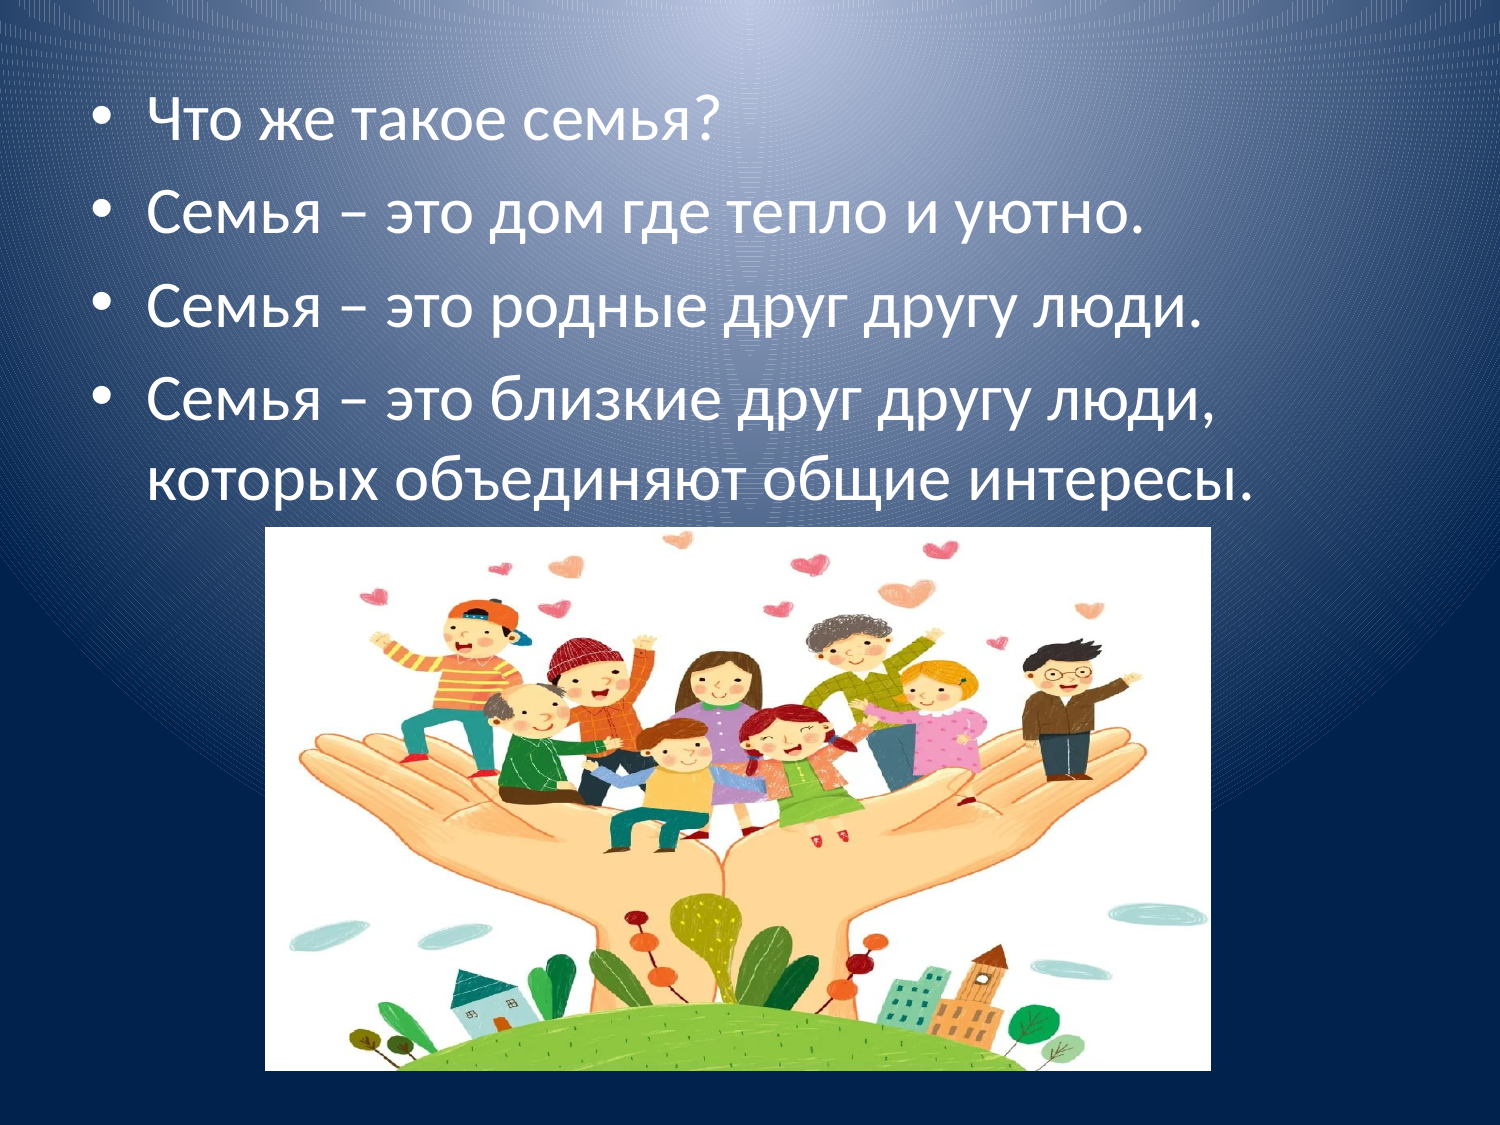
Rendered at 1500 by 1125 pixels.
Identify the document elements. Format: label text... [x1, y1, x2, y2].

list Что же такое семья? Семья – это дом где тепло и уютно. Семья – это родные друг другу люди. Семья – это близкие друг другу люди, которых объединяют общие интересы. [75, 66, 1425, 1005]
picture [265, 526, 1211, 1071]
